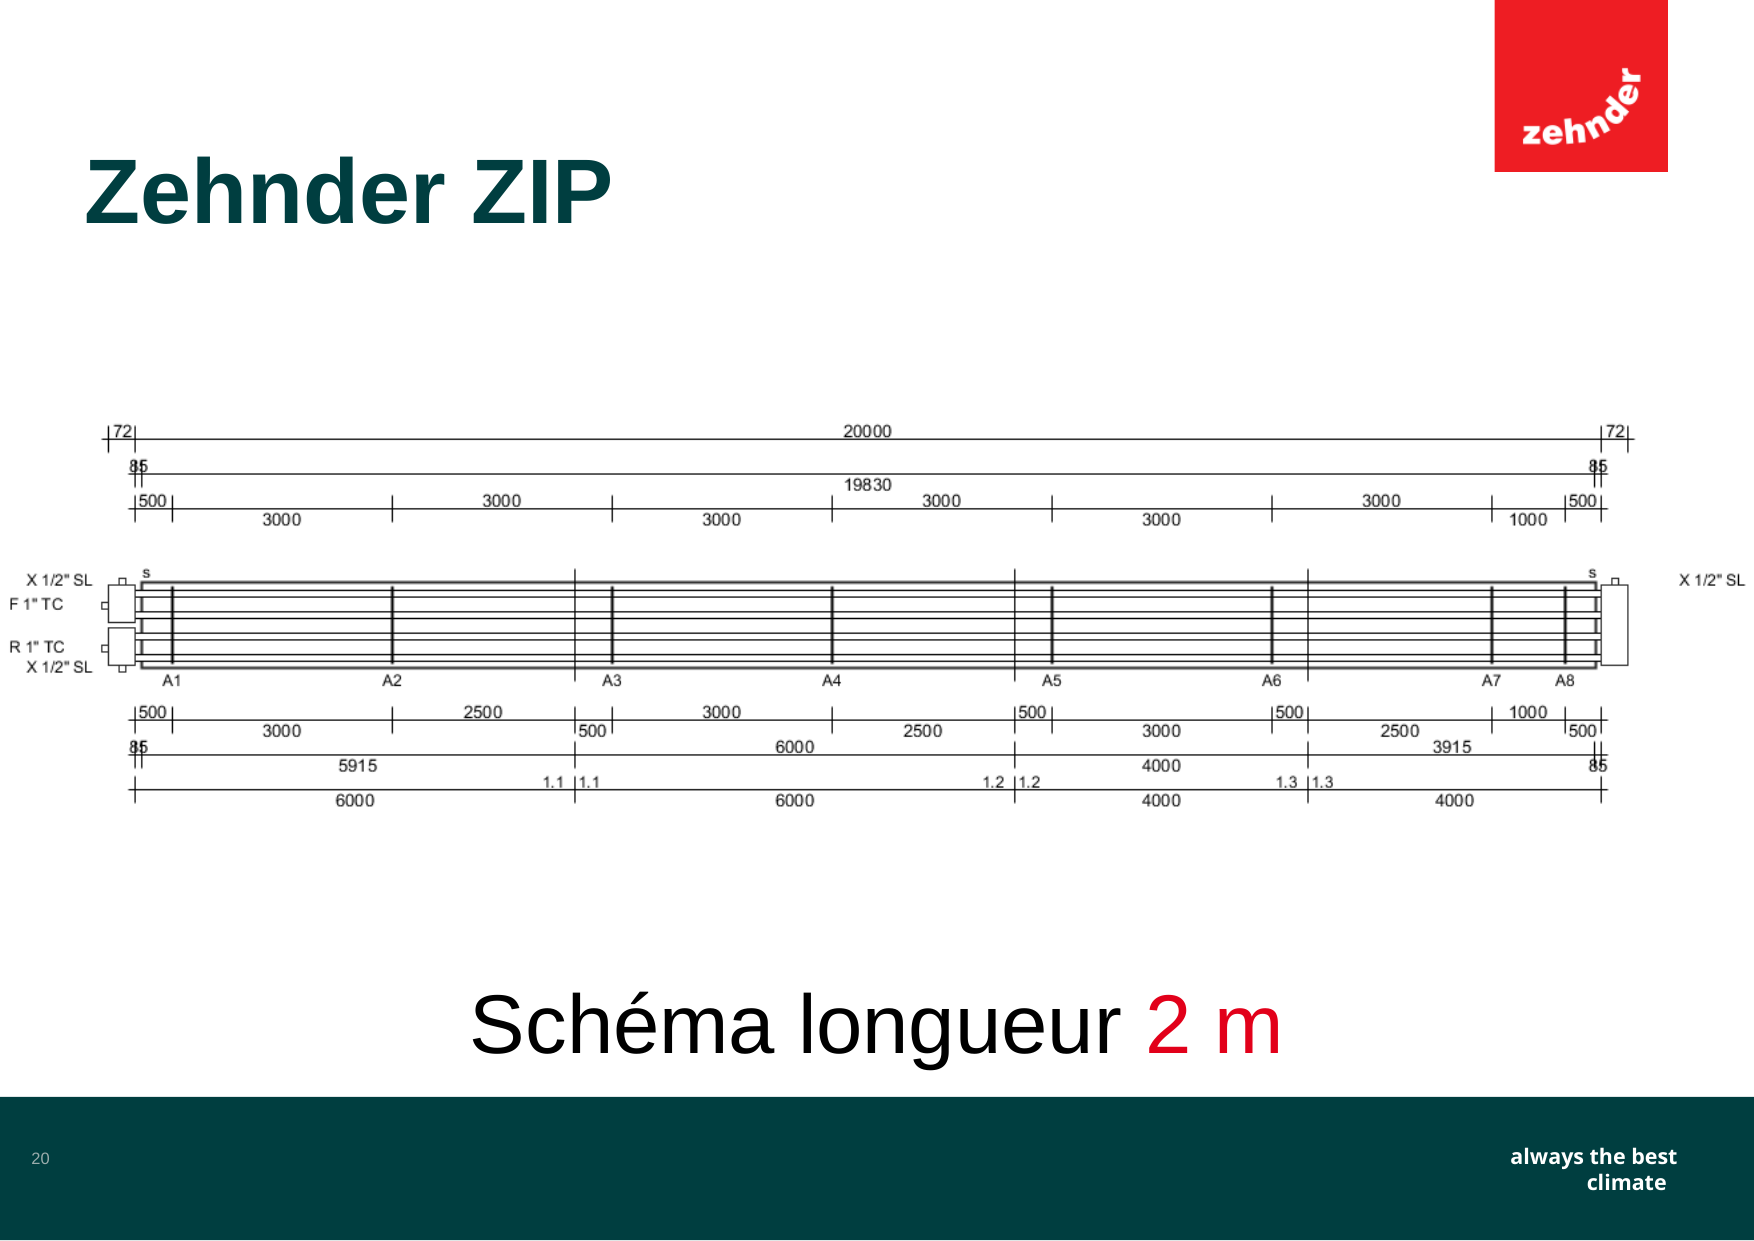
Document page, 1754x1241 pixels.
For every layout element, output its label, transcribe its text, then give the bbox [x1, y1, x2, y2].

picture [0, 412, 1754, 828]
text_box Schéma longueur 2 m [454, 962, 1299, 1078]
title Zehnder ZIP [70, 136, 1583, 207]
